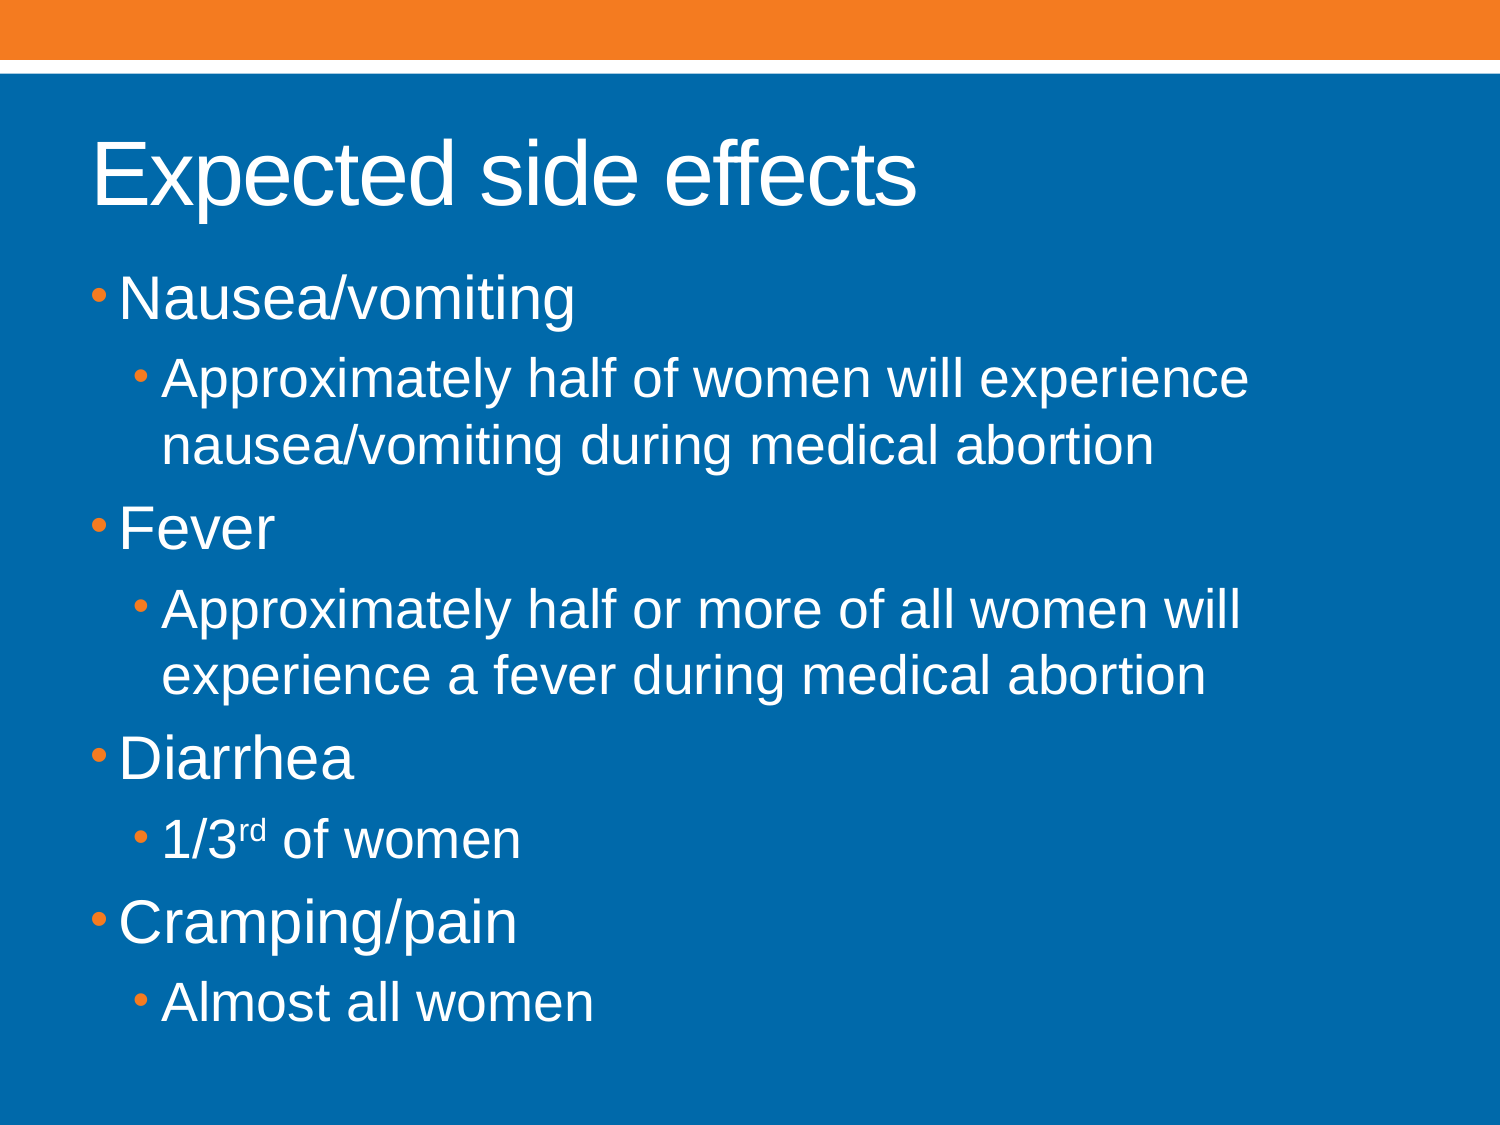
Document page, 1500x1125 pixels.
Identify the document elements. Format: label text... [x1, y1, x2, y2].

list Nausea/vomiting Approximately half of women will experience nausea/vomiting during medical abortion Fever Approximately half or more of all women will experience a fever during medical abortion Diarrhea 1/3rd of women Cramping/pain Almost all women [75, 249, 1425, 1050]
title Expected side effects [75, 87, 1425, 249]
